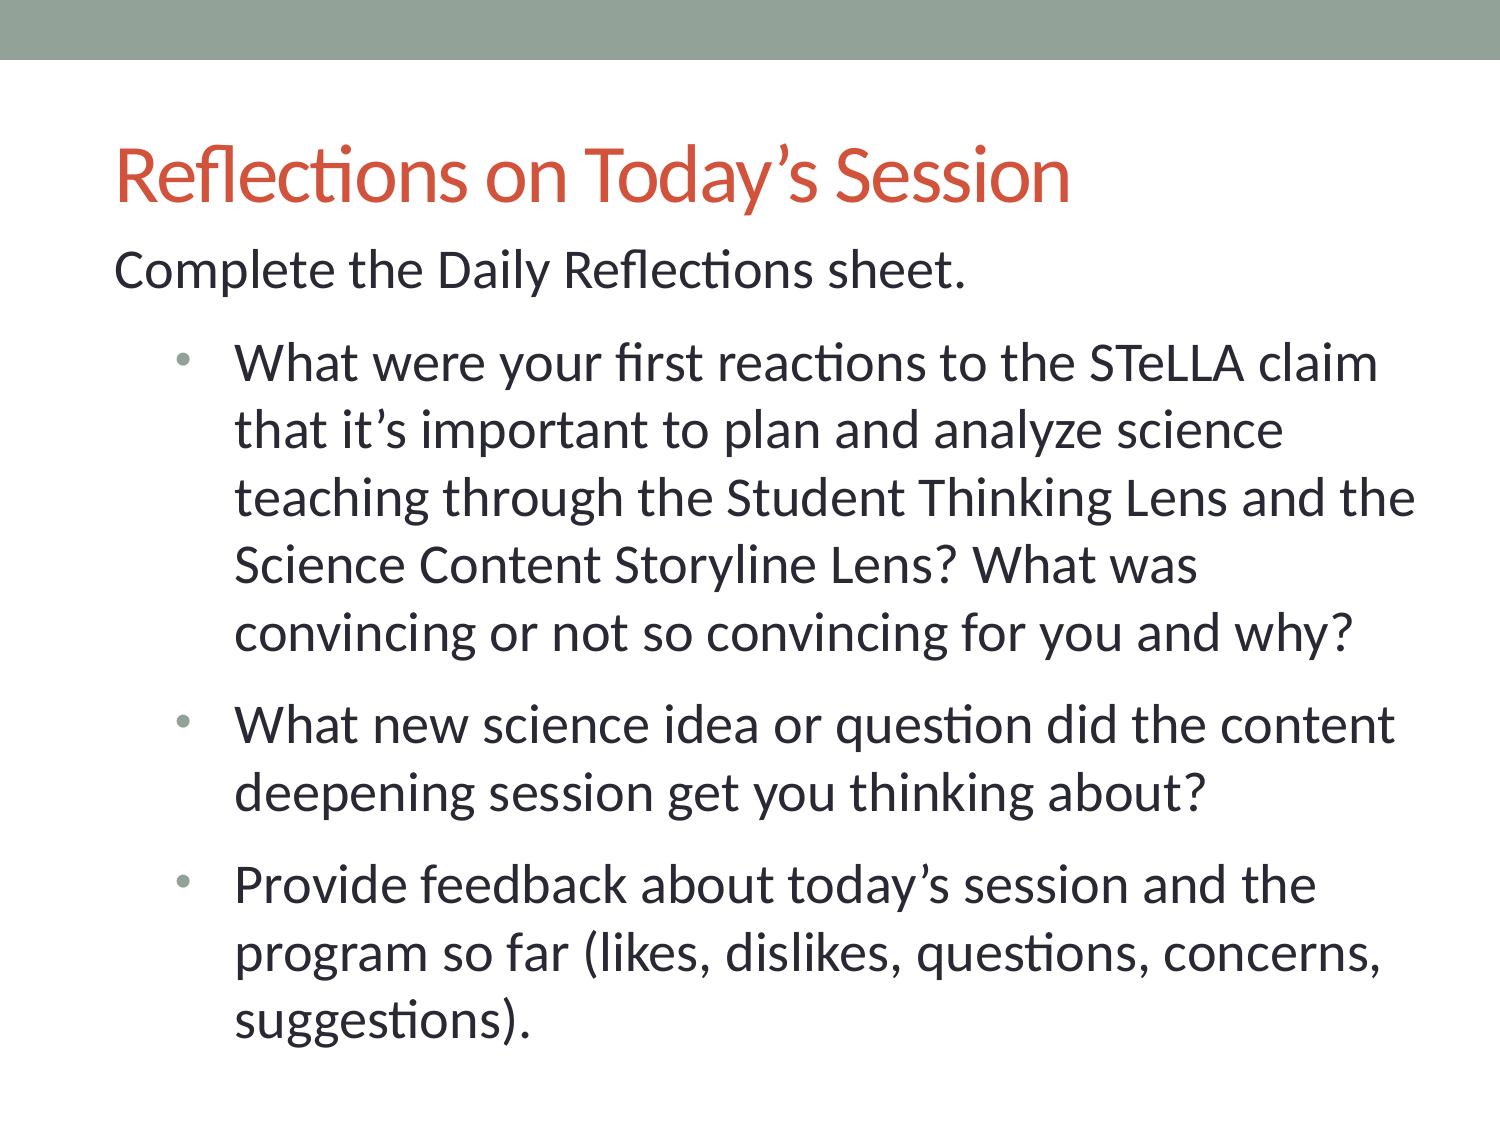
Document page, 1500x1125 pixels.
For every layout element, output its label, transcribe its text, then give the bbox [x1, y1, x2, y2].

list Complete the Daily Reflections sheet. What were your first reactions to the STeLLA claim that it’s important to plan and analyze science teaching through the Student Thinking Lens and the Science Content Storyline Lens? What was convincing or not so convincing for you and why? What new science idea or question did the content deepening session get you thinking about? Provide feedback about today’s session and the program so far (likes, dislikes, questions, concerns, suggestions). [99, 224, 1450, 1088]
title Reflections on Today’s Session [99, 87, 1425, 224]
